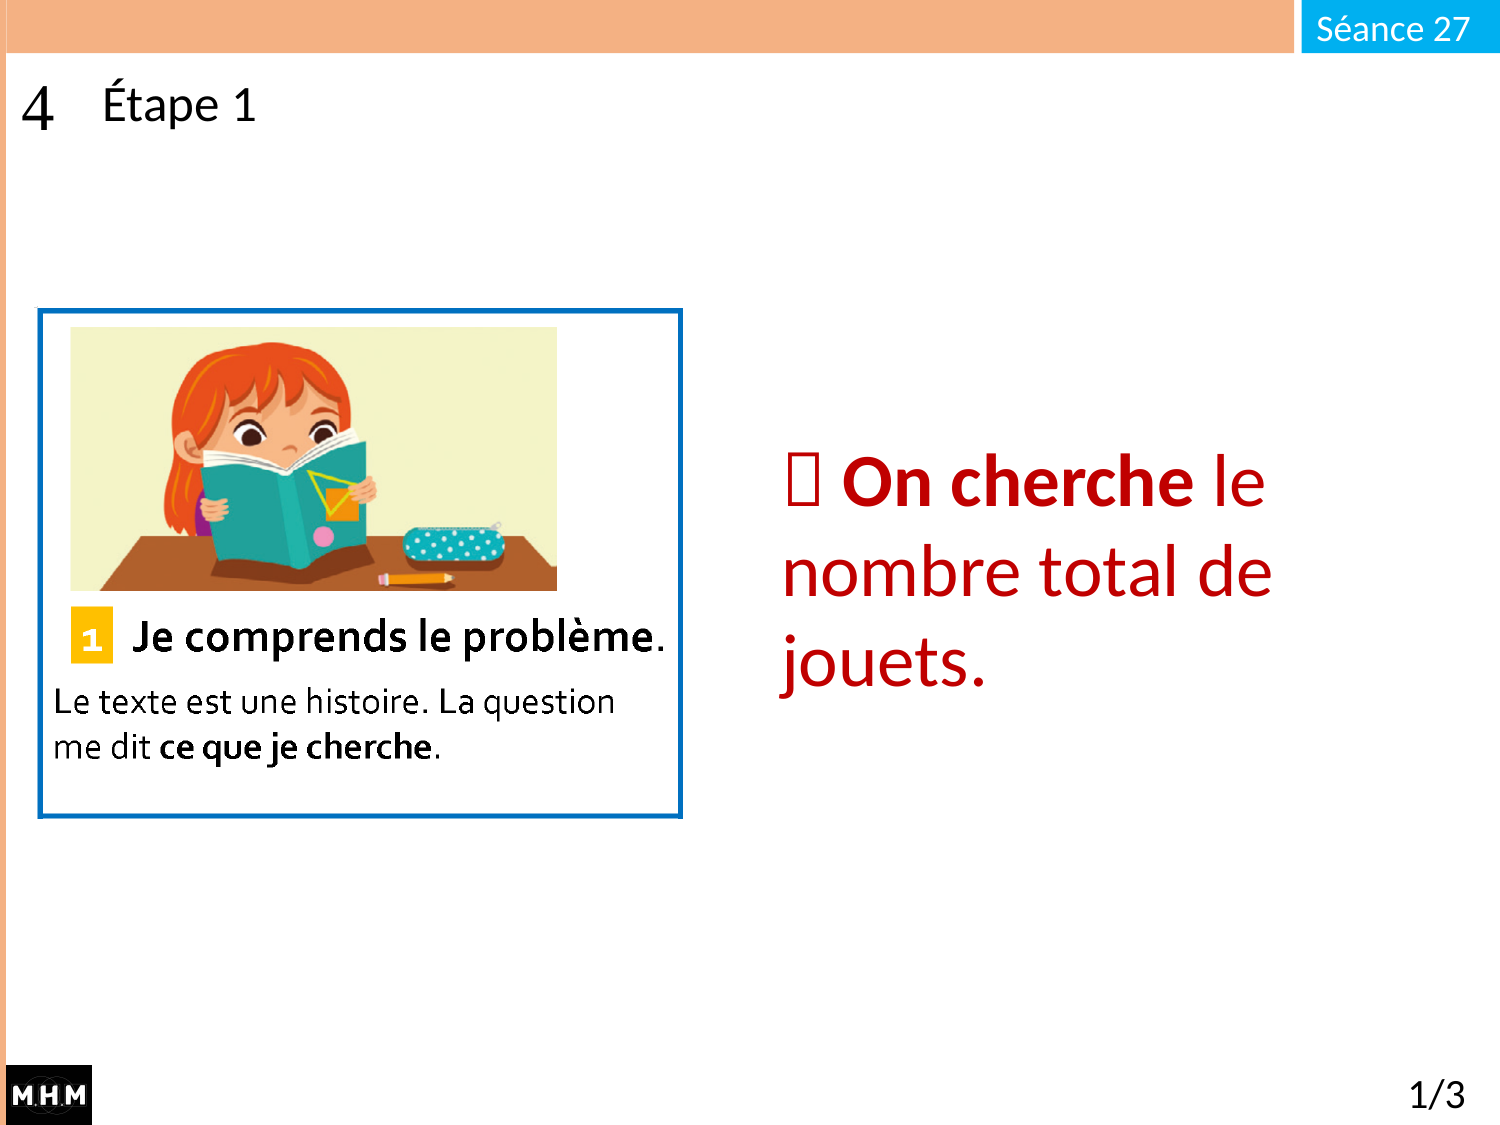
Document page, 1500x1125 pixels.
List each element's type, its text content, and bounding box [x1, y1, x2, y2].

picture [6, 1065, 92, 1125]
list 1/3 [1373, 1064, 1500, 1125]
title Étape 1 [87, 32, 1382, 140]
text_box  On cherche le nombre total de jouets. [766, 424, 1476, 710]
picture [34, 306, 684, 819]
